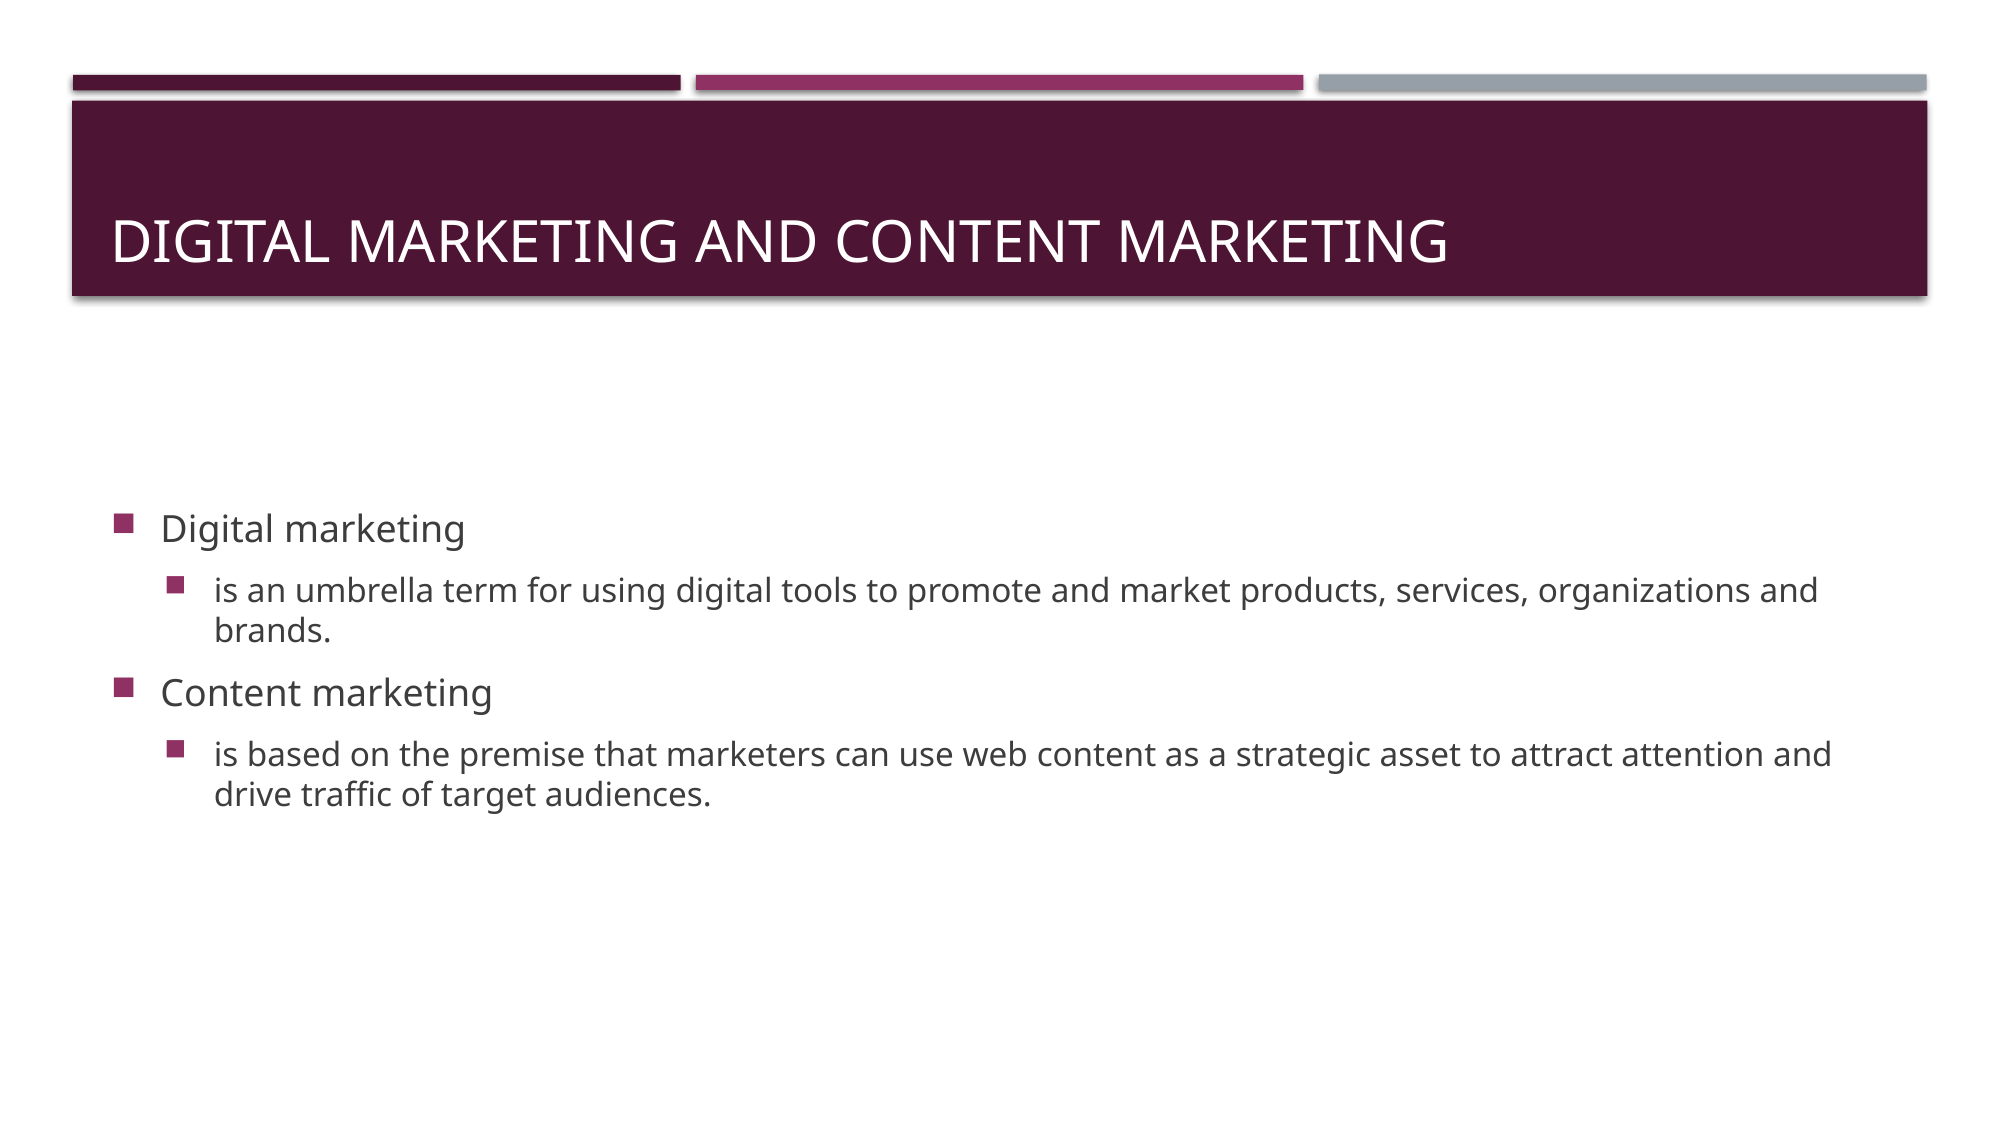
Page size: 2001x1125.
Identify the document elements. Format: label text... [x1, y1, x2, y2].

title Digital marketing and content marketing [95, 115, 1905, 282]
list Digital marketing is an umbrella term for using digital tools to promote and market products, services, organizations and brands. Content marketing is based on the premise that marketers can use web content as a strategic asset to attract attention and drive traffic of target audiences. [95, 357, 1905, 962]
